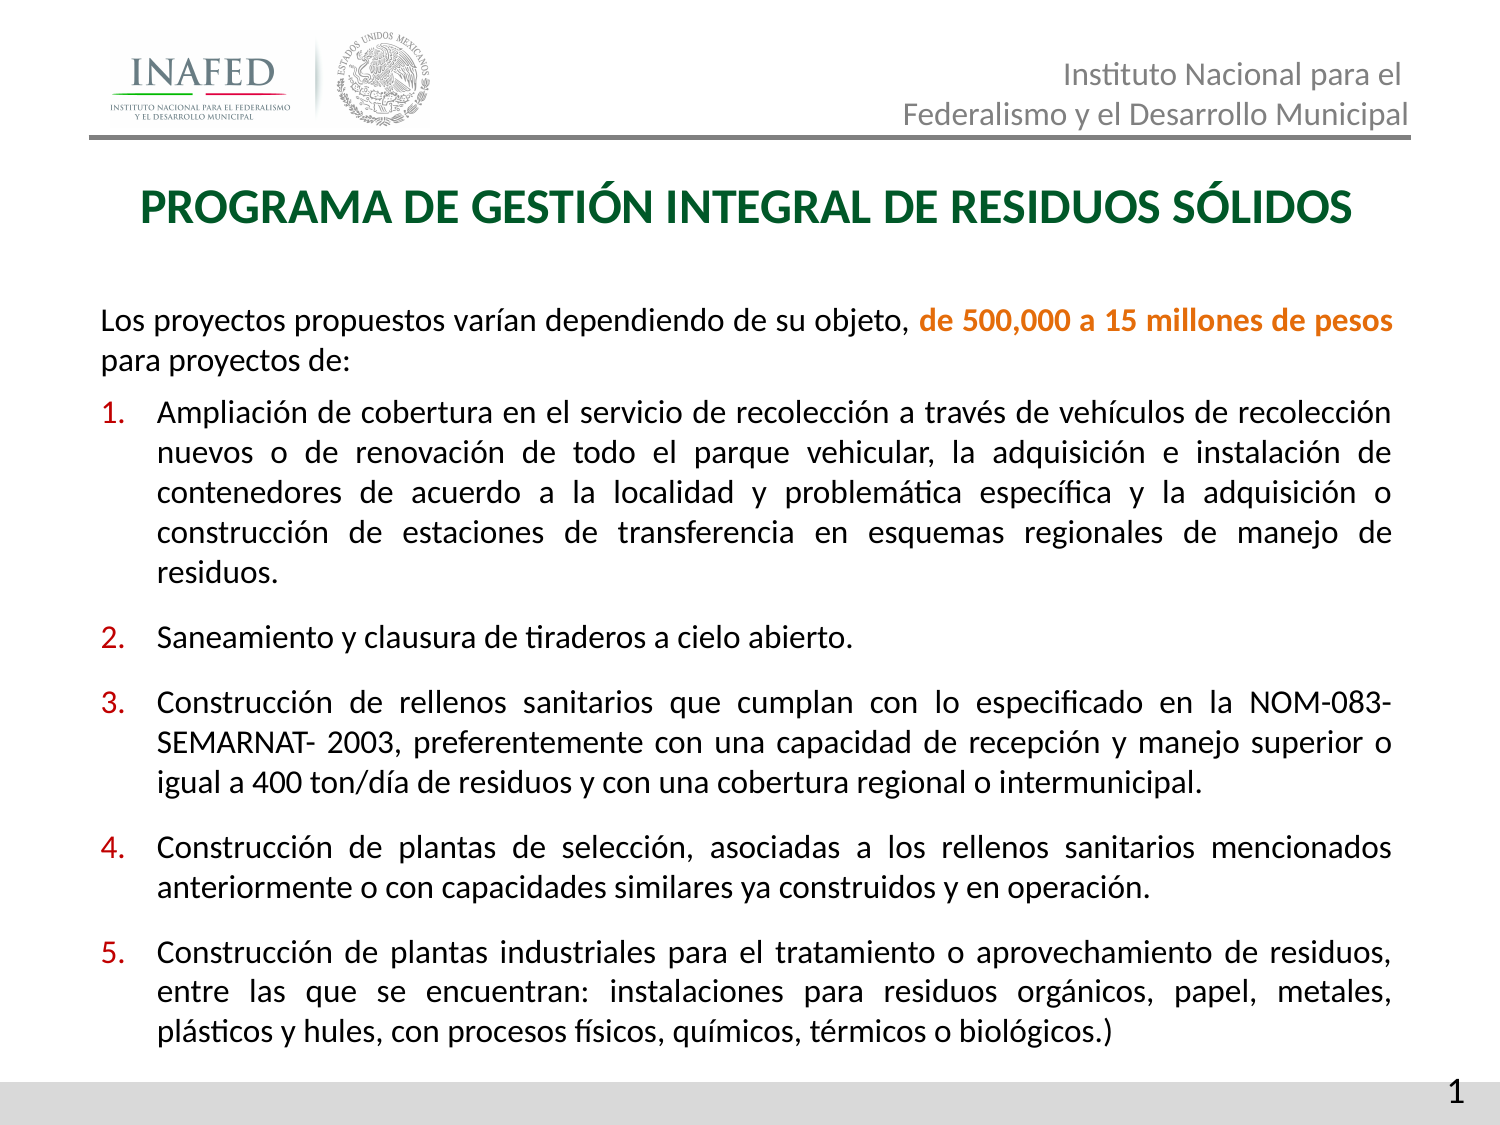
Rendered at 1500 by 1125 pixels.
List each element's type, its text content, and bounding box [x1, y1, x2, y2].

picture [110, 30, 430, 128]
text_box 1 [1411, 1058, 1500, 1119]
text_box Los proyectos propuestos varían dependiendo de su objeto, de 500,000 a 15 millones de pesos para proyectos de: Ampliación de cobertura en el servicio de recolección a través de vehículos de recolección nuevos o de renovación de todo el parque vehicular, la adquisición e instalación de contenedores de acuerdo a la localidad y problemática específica y la adquisición o construcción de estaciones de transferencia en esquemas regionales de manejo de residuos. Saneamiento y clausura de tiraderos a cielo abierto. Construcción de rellenos sanitarios que cumplan con lo especificado en la NOM-083-SEMARNAT- 2003, preferentemente con una capacidad de recepción y manejo superior o igual a 400 ton/día de residuos y con una cobertura regional o intermunicipal. Construcción de plantas de selección, asociadas a los rellenos sanitarios mencionados anteriormente o con capacidades similares ya construidos y en operación. Construcción de plantas industriales para el tratamiento o aprovechamiento de residuos, entre las que se encuentran: instalaciones para residuos orgánicos, papel, metales, plásticos y hules, con procesos físicos, químicos, térmicos o biológicos.) [85, 290, 1409, 1057]
text_box PROGRAMA DE GESTIÓN INTEGRAL DE RESIDUOS SÓLIDOS [83, 166, 1412, 241]
